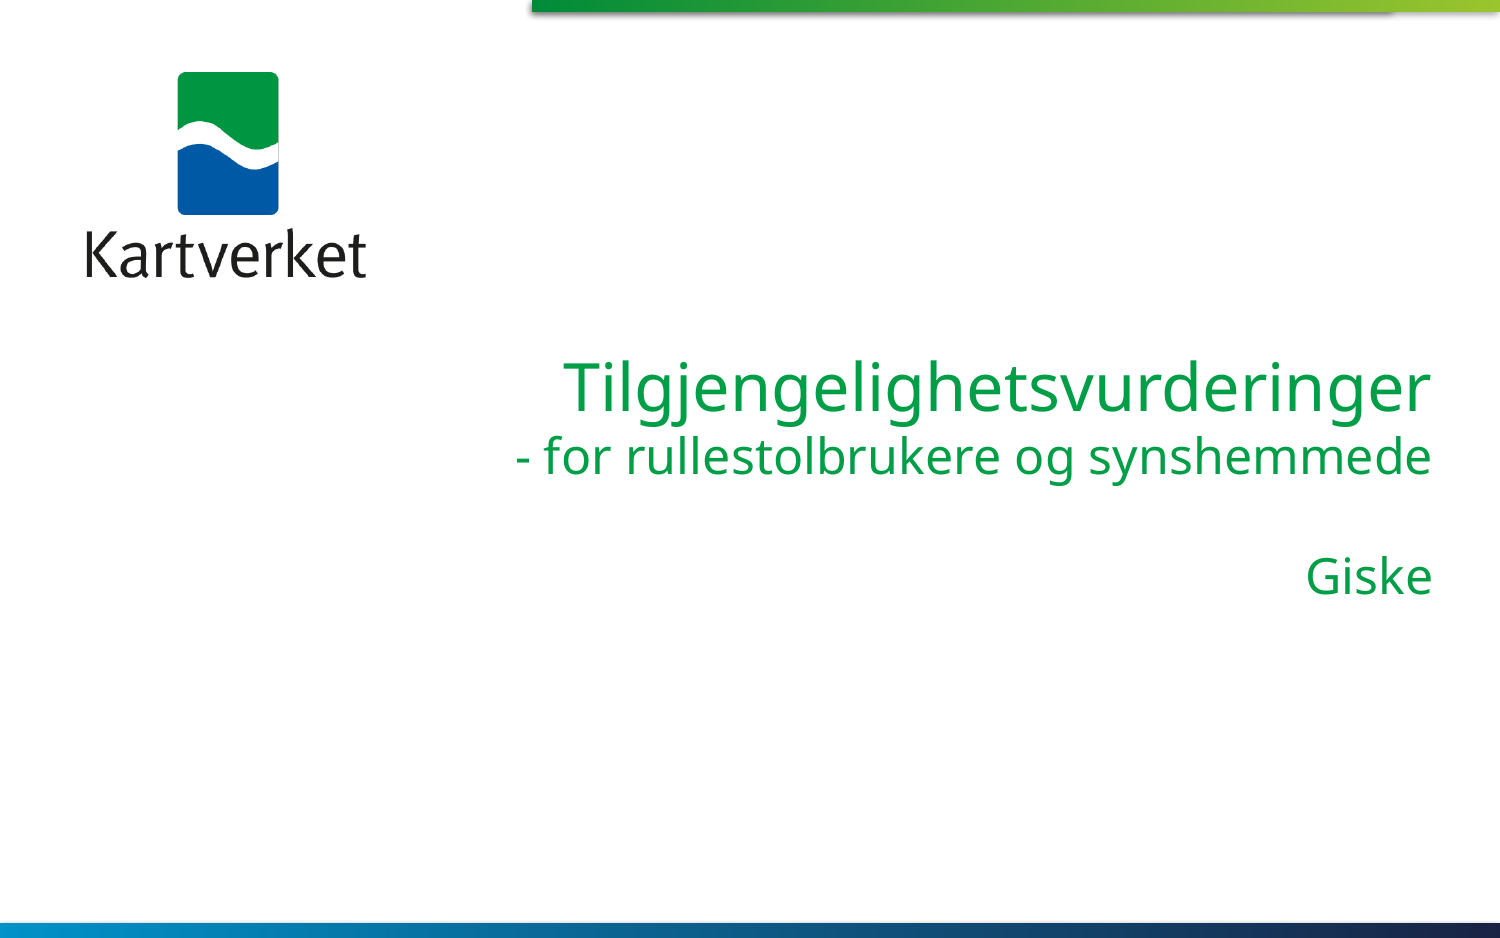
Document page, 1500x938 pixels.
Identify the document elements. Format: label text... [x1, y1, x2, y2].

text_box Tilgjengelighetsvurderinger - for rullestolbrukere og synshemmede Giske [66, 337, 1449, 613]
